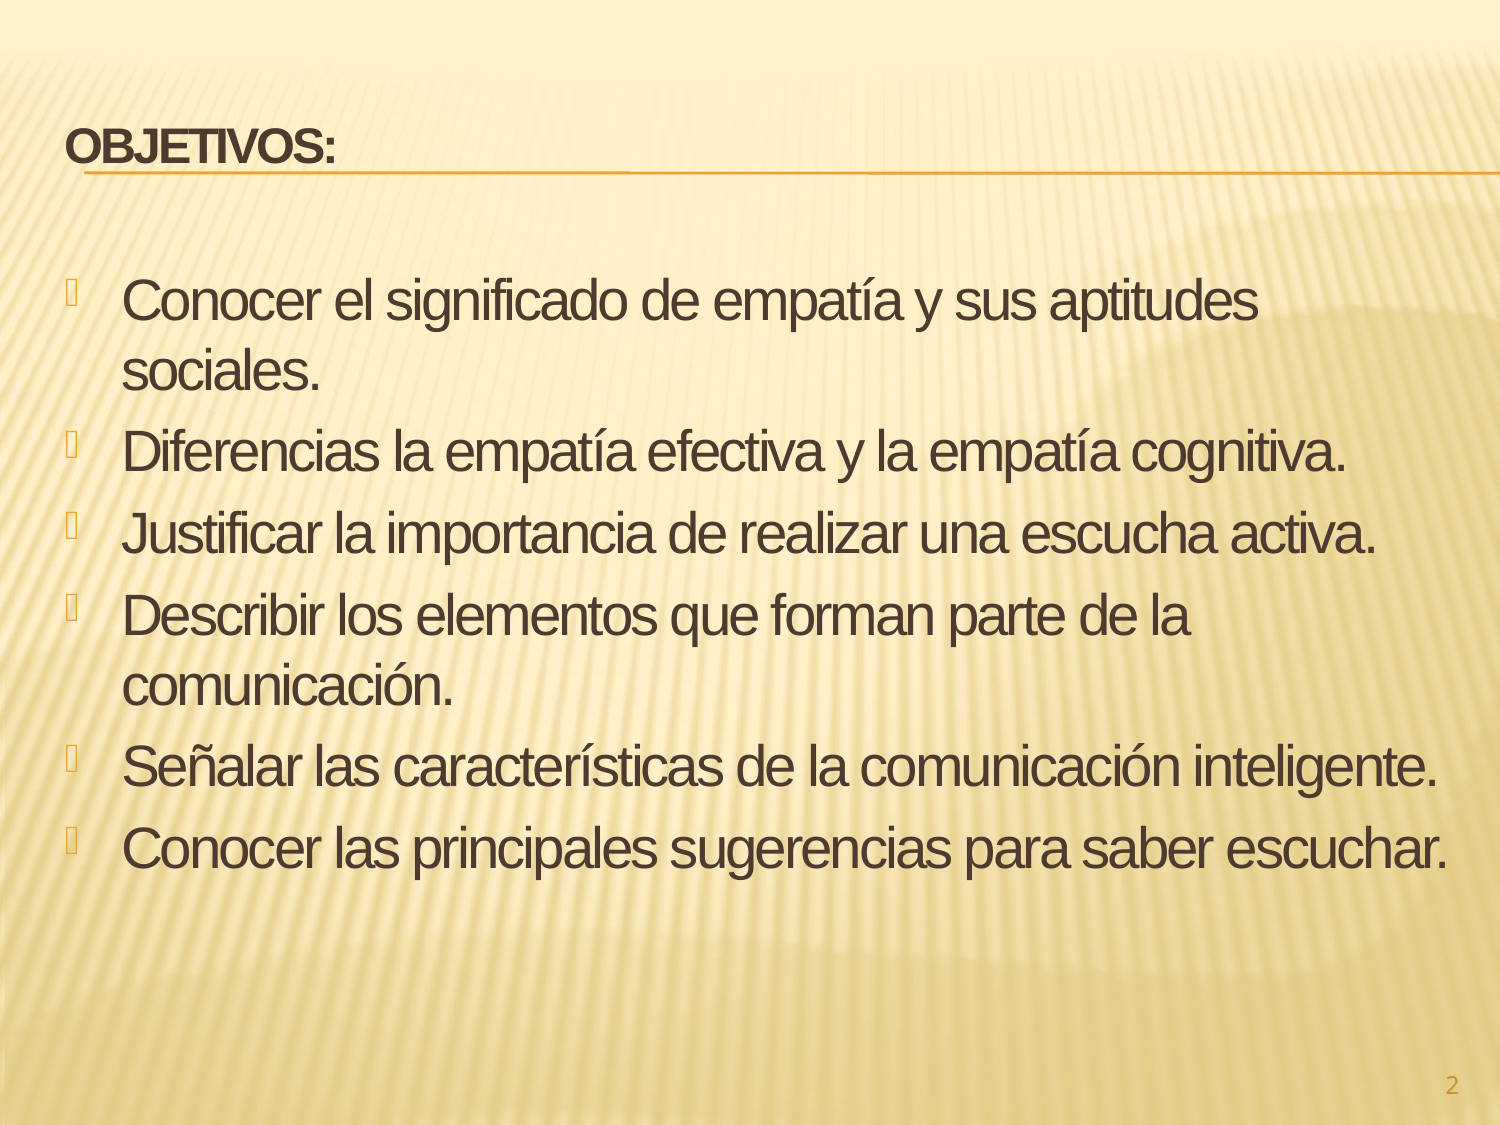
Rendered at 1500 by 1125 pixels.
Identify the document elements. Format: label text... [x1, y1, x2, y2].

list Conocer el significado de empatía y sus aptitudes sociales. Diferencias la empatía efectiva y la empatía cognitiva. Justificar la importancia de realizar una escucha activa. Describir los elementos que forman parte de la comunicación. Señalar las características de la comunicación inteligente. Conocer las principales sugerencias para saber escuchar. [50, 254, 1475, 998]
slide_number 2 [1350, 1061, 1475, 1103]
title Objetivos: [50, 75, 786, 213]
